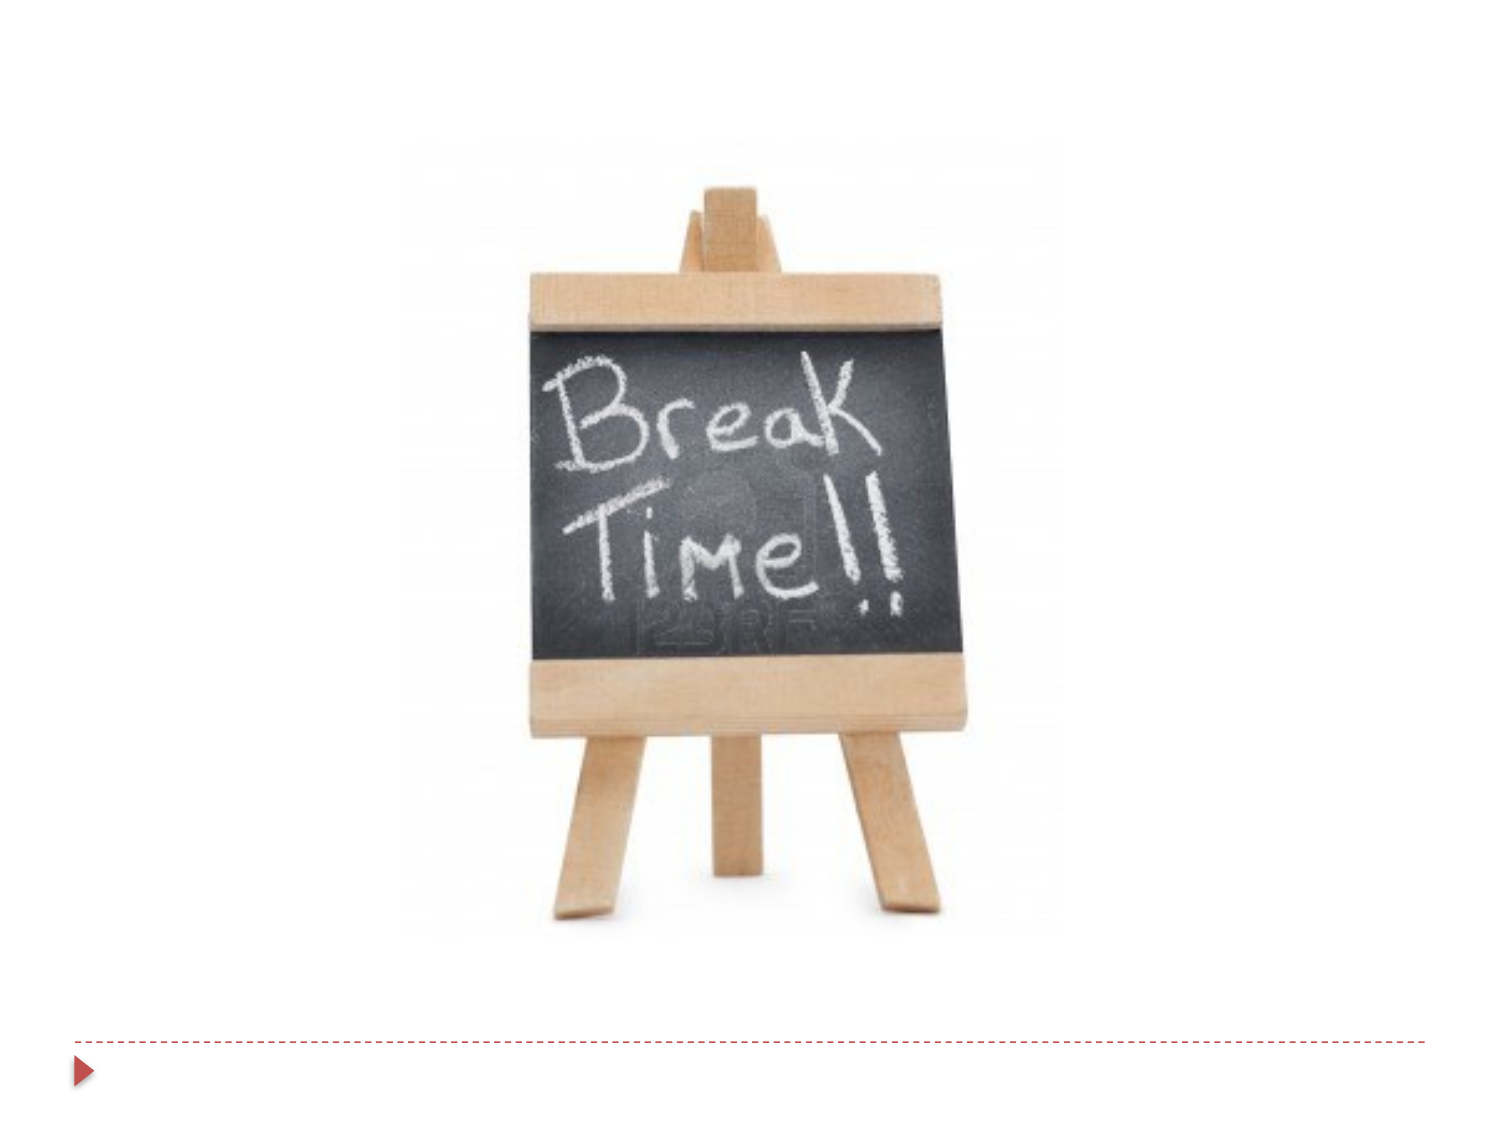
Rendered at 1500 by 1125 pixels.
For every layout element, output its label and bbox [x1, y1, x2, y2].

picture [399, 137, 1063, 938]
